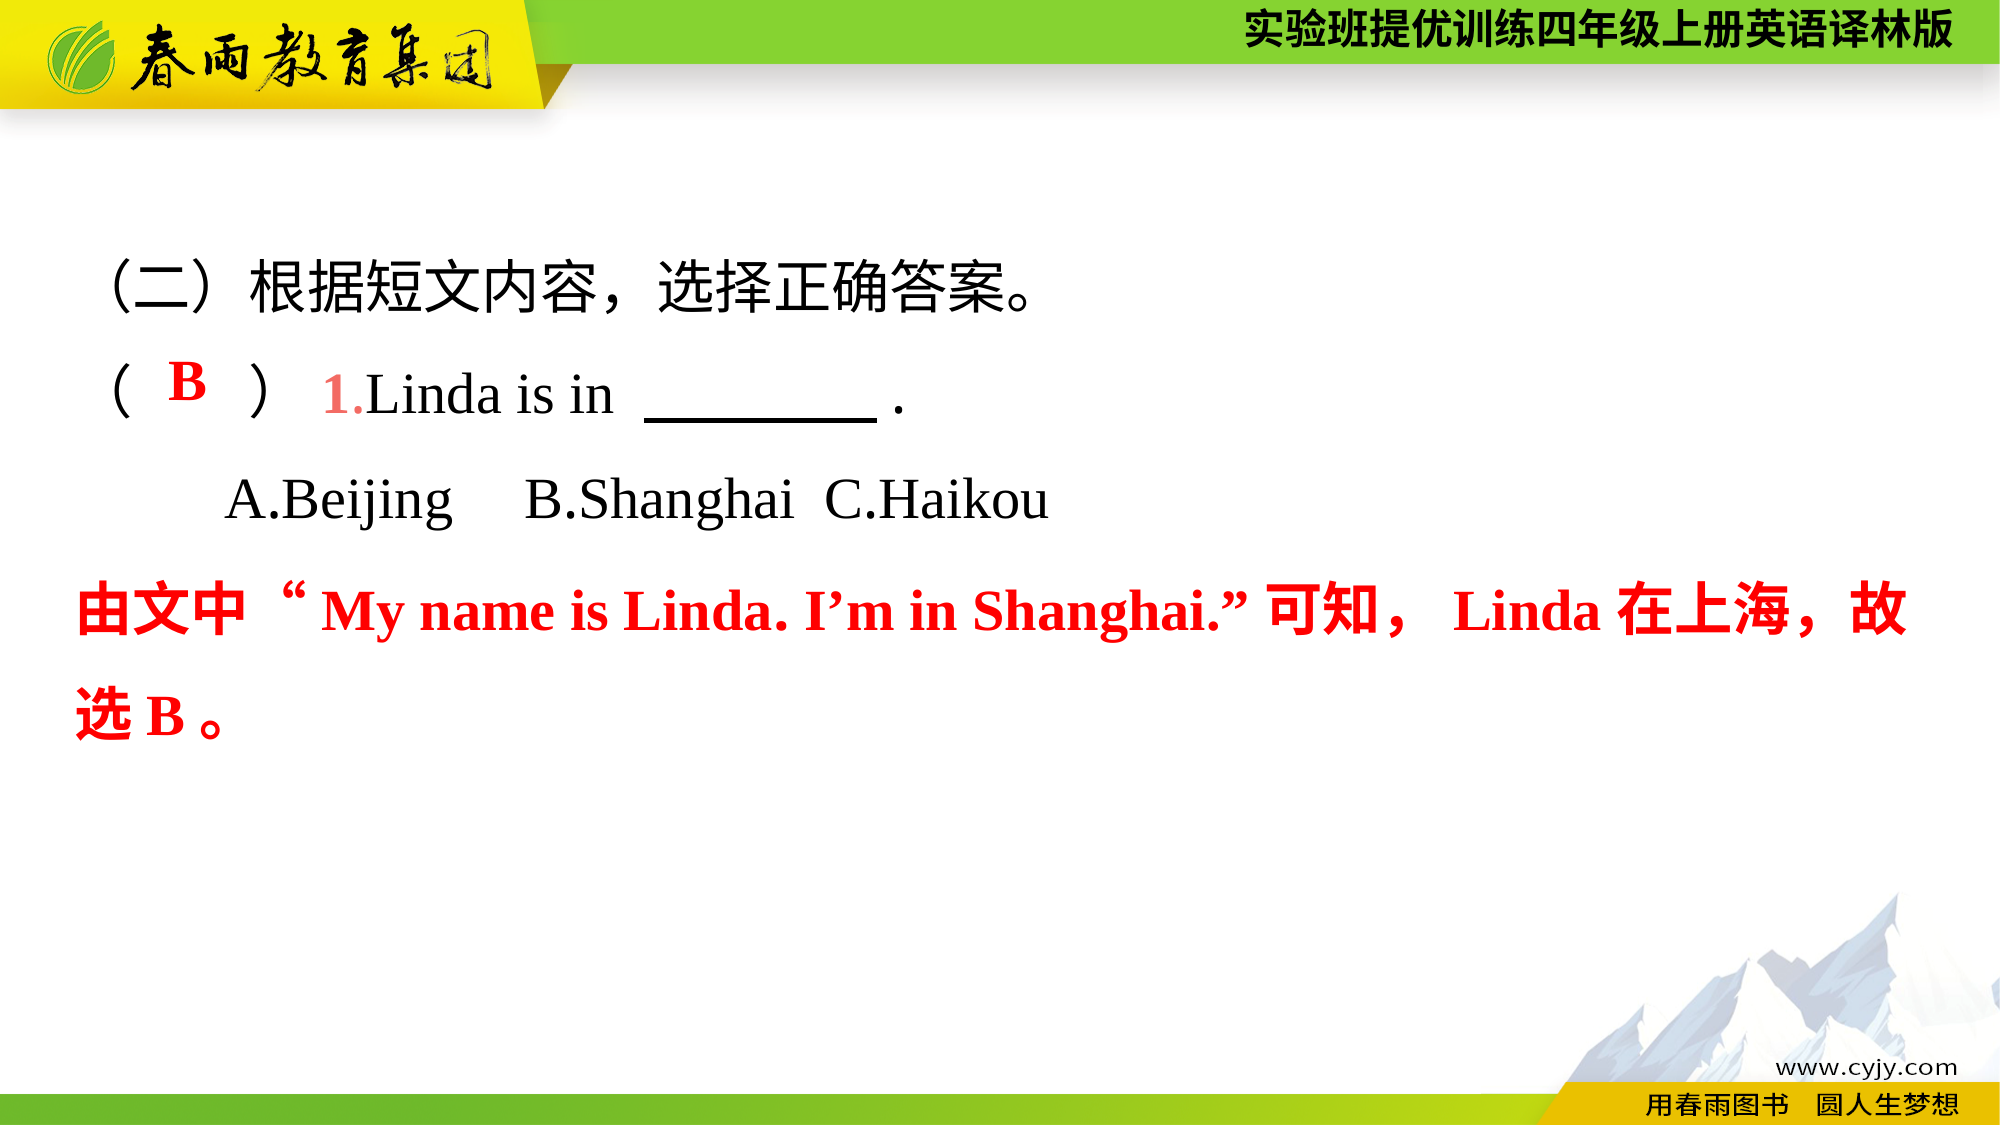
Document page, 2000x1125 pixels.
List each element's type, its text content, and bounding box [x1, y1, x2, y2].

list （二）根据短文内容，选择正确答案。 （ ）1.Linda is in . A.Beijing B.Shanghai C.Haikou [59, 208, 1944, 528]
text_box 由文中“My name is Linda. I’m in Shanghai.”可知，Linda在上海，故 选B。 [59, 530, 1944, 755]
picture [0, 0, 2000, 1125]
text_box B [154, 335, 223, 420]
